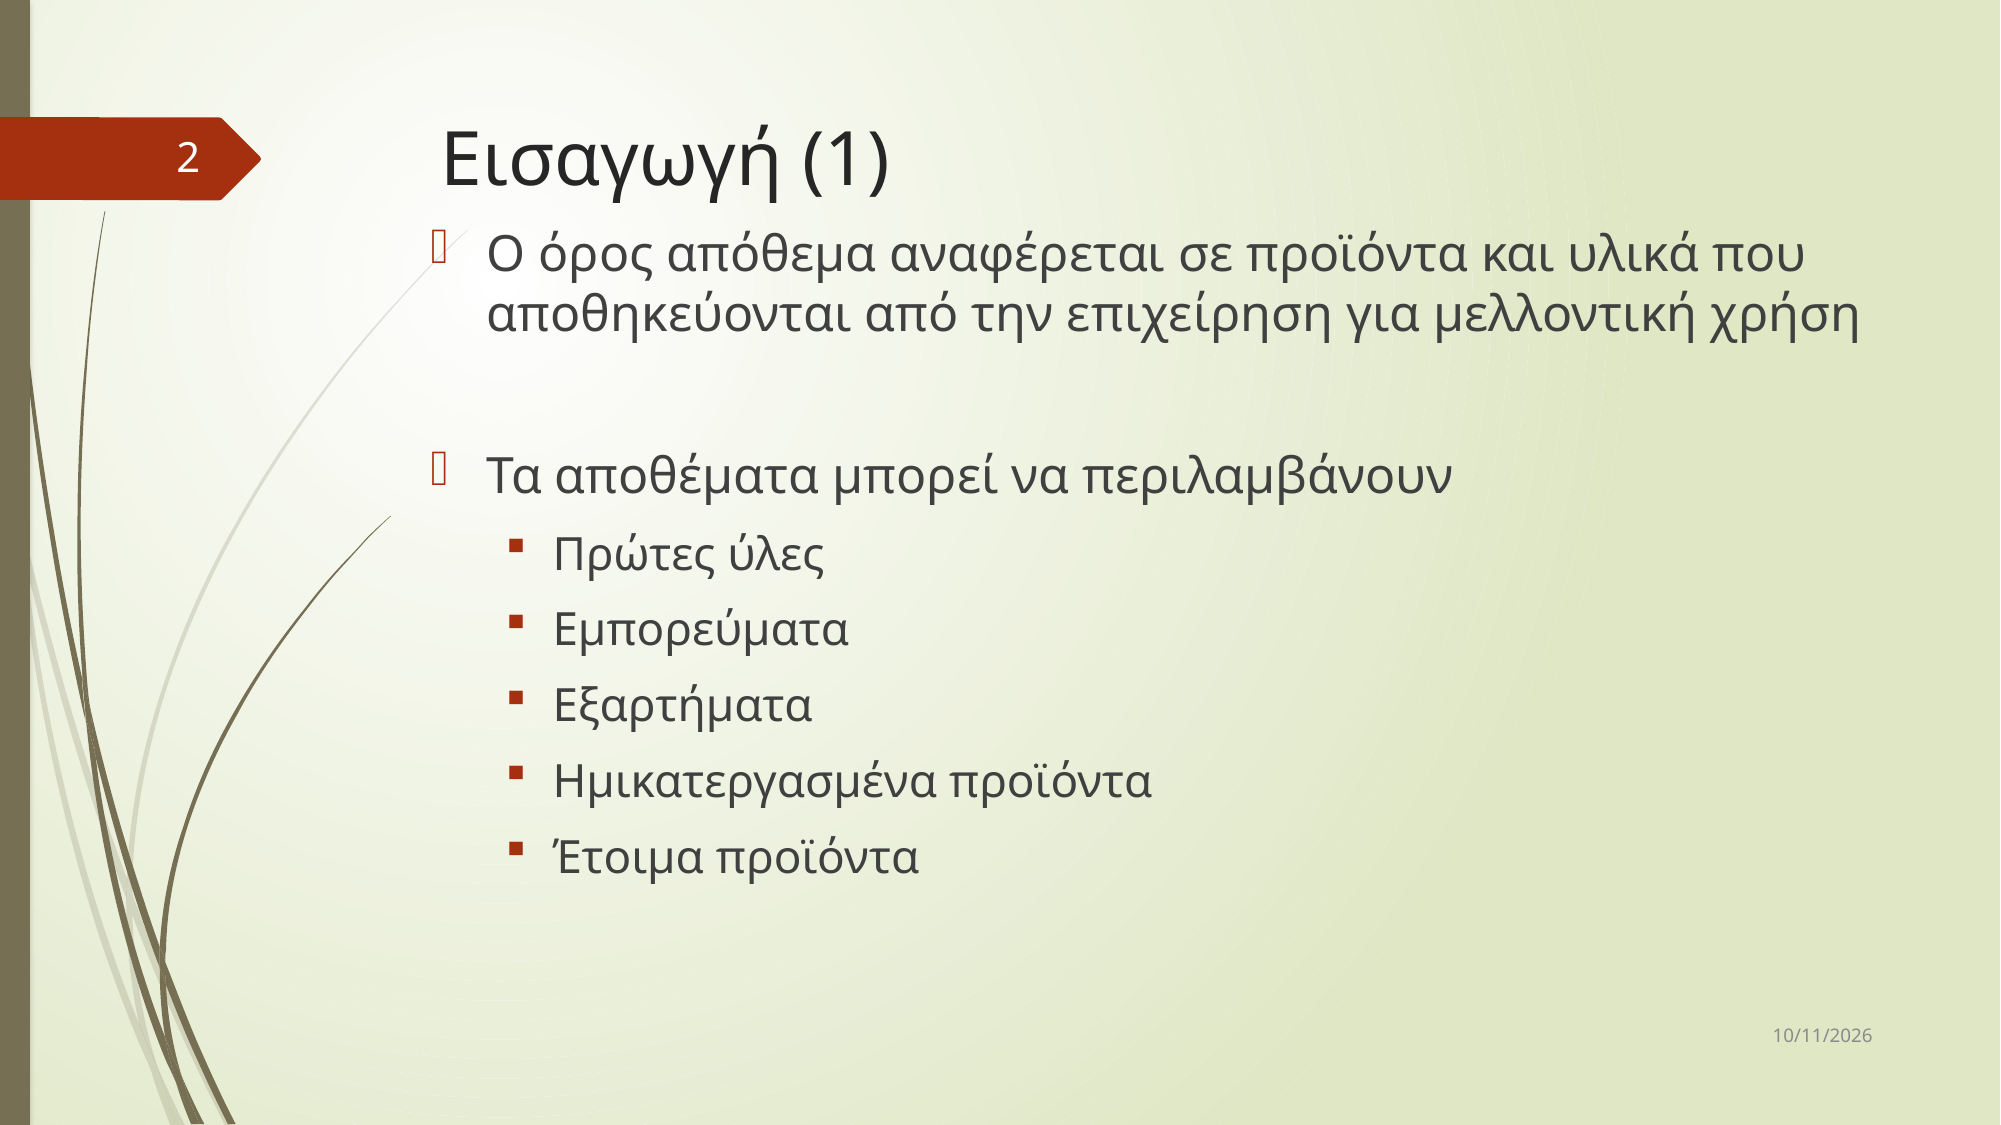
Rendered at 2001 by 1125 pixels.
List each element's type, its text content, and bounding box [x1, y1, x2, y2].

title Εισαγωγή (1) [425, 102, 1888, 214]
list Ο όρος απόθεμα αναφέρεται σε προϊόντα και υλικά που αποθηκεύονται από την επιχείρηση για μελλοντική χρήση Τα αποθέματα μπορεί να περιλαμβάνουν Πρώτες ύλες Εμπορεύματα Εξαρτήματα Ημικατεργασμένα προϊόντα Έτοιμα προϊόντα [415, 214, 2000, 1113]
slide_number 2 [87, 129, 216, 190]
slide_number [1699, 1005, 1888, 1067]
